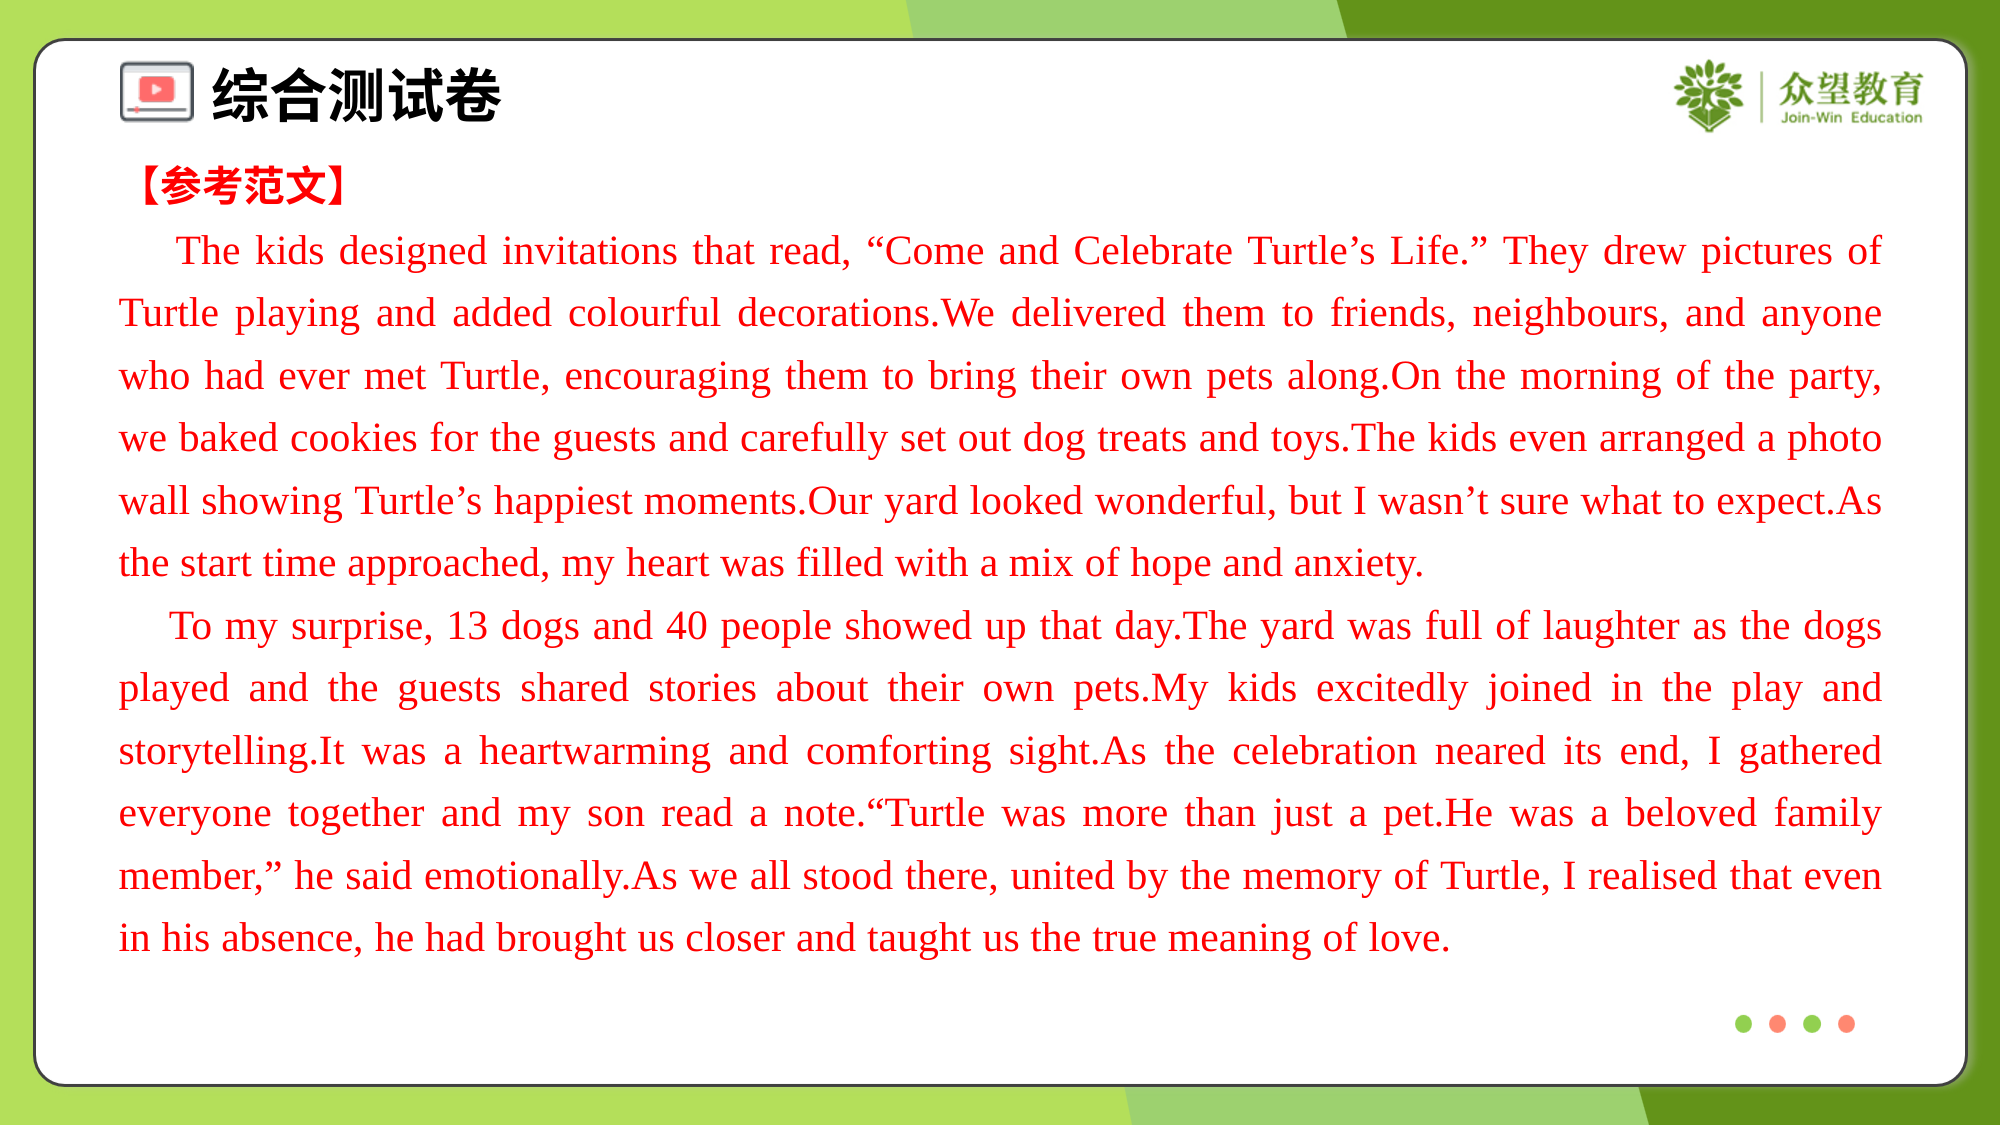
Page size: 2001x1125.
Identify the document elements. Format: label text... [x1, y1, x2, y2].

text_box 【参考范文】 The kids designed invitations that read, “Come and Celebrate Turtle’s Life.” They drew pictures of Turtle playing and added colourful decorations.We delivered them to friends, neighbours, and anyone who had ever met Turtle, encouraging them to bring their own pets along.On the morning of the party, we baked cookies for the guests and carefully set out dog treats and toys.The kids even arranged a photo wall showing Turtle’s happiest moments.Our yard looked wonderful, but I wasn’t sure what to expect.As the start time approached, my heart was filled with a mix of hope and anxiety. To my surprise, 13 dogs and 40 people showed up that day.The yard was full of laughter as the dogs played and the guests shared stories about their own pets.My kids excitedly joined in the play and storytelling.It was a heartwarming and comforting sight.As the celebration neared its end, I gathered everyone together and my son read a note.“Turtle was more than just a pet.He was a beloved family member,” he said emotionally.As we all stood there, united by the memory of Turtle, I realised that even in his absence, he had brought us closer and taught us the true meaning of love. [118, 147, 1883, 1080]
picture [0, 0, 2000, 1125]
